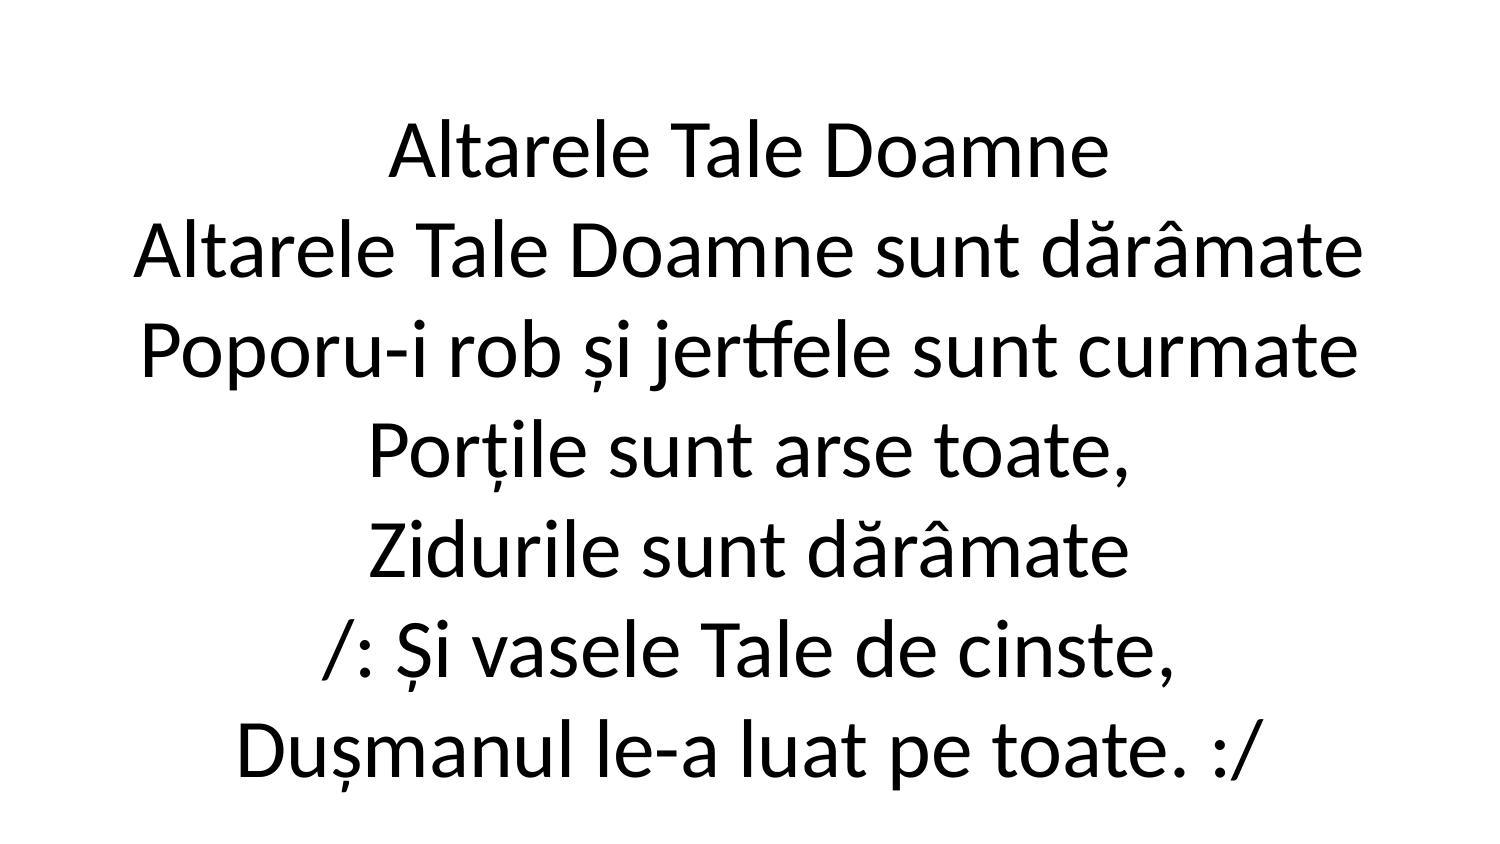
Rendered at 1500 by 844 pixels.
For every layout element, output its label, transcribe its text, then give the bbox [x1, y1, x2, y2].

text_box Altarele Tale Doamne Altarele Tale Doamne sunt dărâmate Poporu-i rob și jertfele sunt curmate Porțile sunt arse toate, Zidurile sunt dărâmate /: Și vasele Tale de cinste, Dușmanul le-a luat pe toate. :/ [118, 42, 1382, 802]
